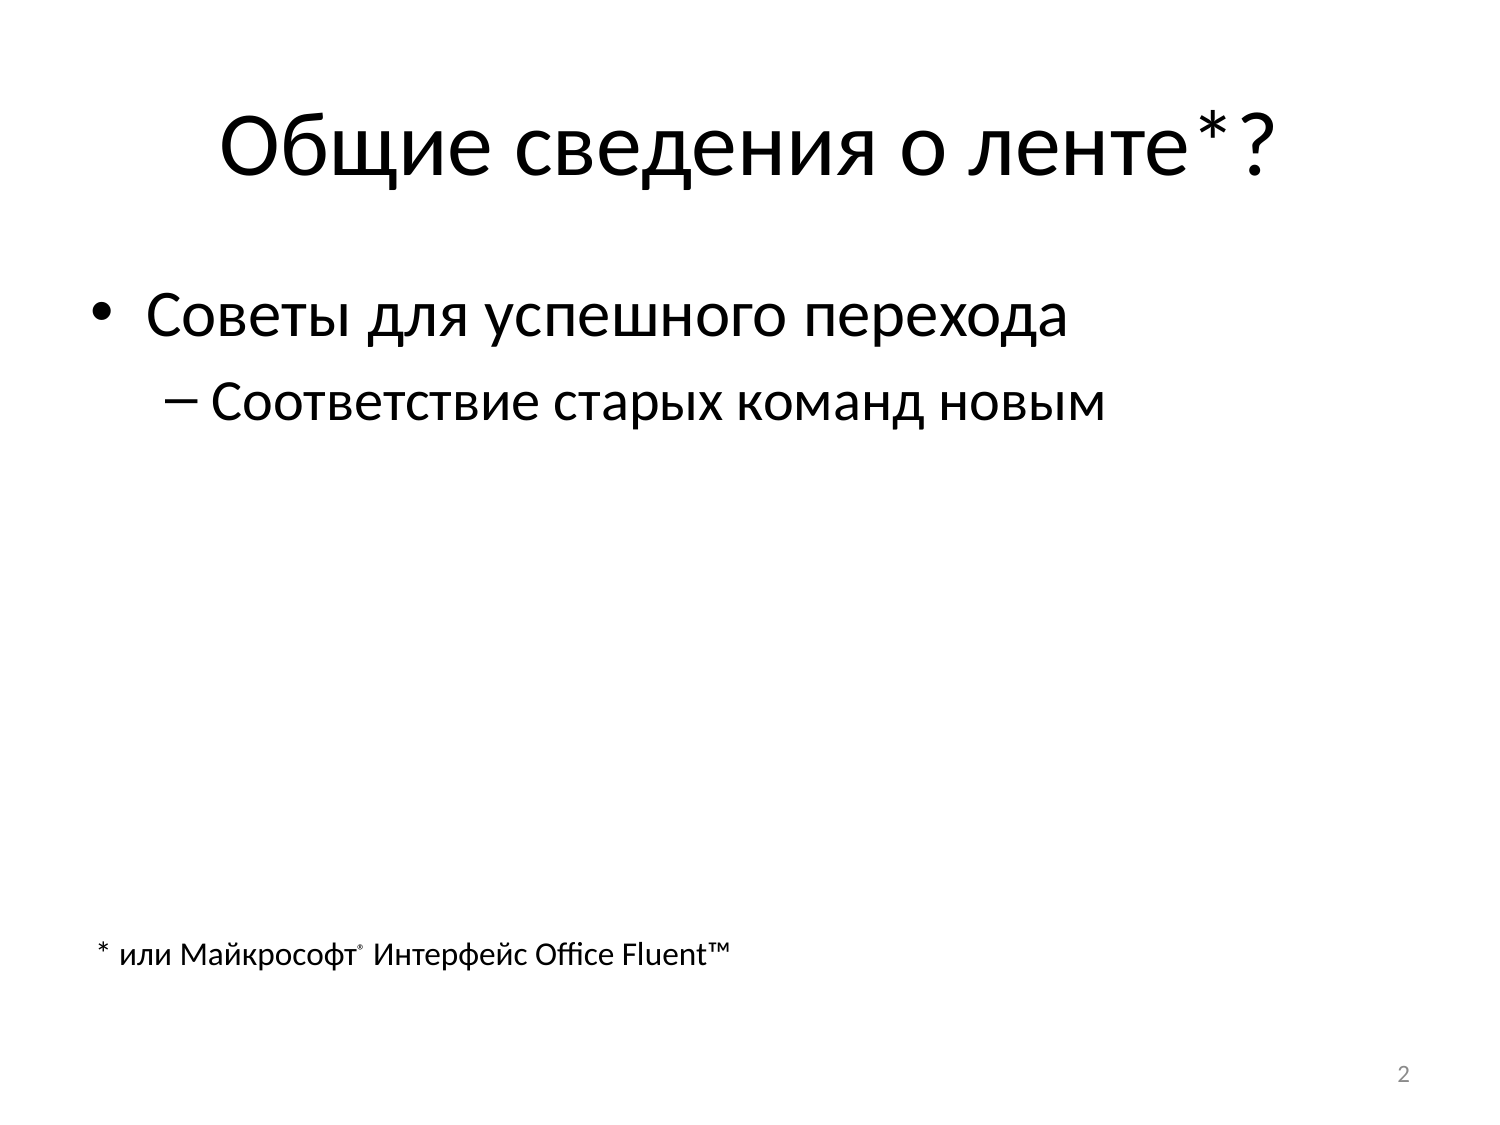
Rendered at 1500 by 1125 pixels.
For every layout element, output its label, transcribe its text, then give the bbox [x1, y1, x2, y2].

slide_number 2 [1074, 1042, 1425, 1103]
list Советы для успешного перехода Соответствие старых команд новым [75, 262, 1425, 1005]
text_box * или Майкрософт® Интерфейс Office Fluent™ [80, 924, 1050, 980]
title Общие сведения о ленте*? [75, 45, 1425, 233]
